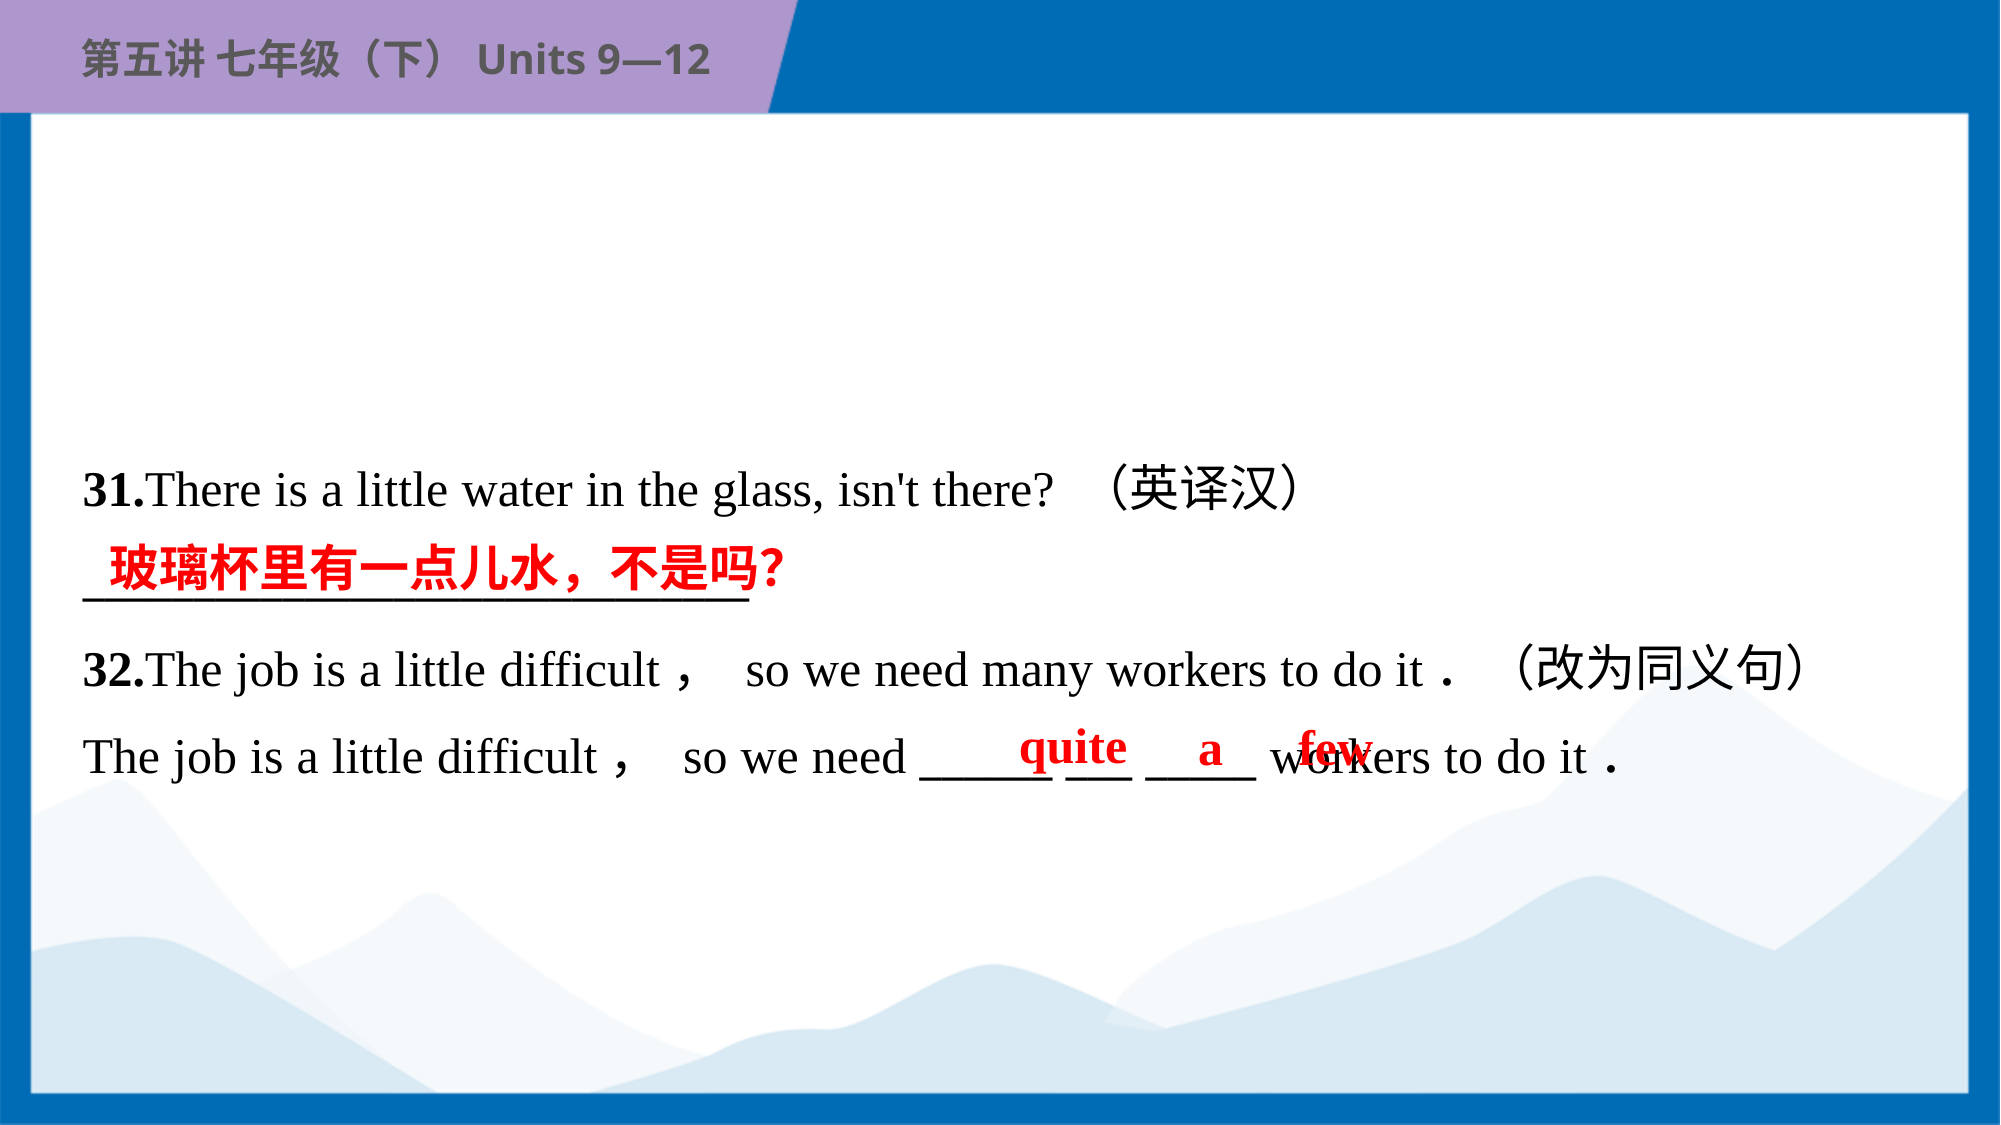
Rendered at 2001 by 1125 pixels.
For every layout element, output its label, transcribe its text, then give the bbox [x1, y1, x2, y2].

text_box 32.The job is a little difficult， so we need many workers to do it．（改为同义句） The job is a little difficult， so we need ______ ___ _____ workers to do it． [82, 604, 1917, 775]
text_box few [1280, 688, 1392, 767]
text_box 玻璃杯里有一点儿水，不是吗？ [89, 508, 830, 587]
picture [0, 0, 2000, 1125]
text_box 31.There is a little water in the glass, isn't there? （英译汉） ______________________________ [82, 424, 1917, 595]
text_box a [1180, 688, 1242, 767]
text_box quite [1000, 686, 1146, 765]
